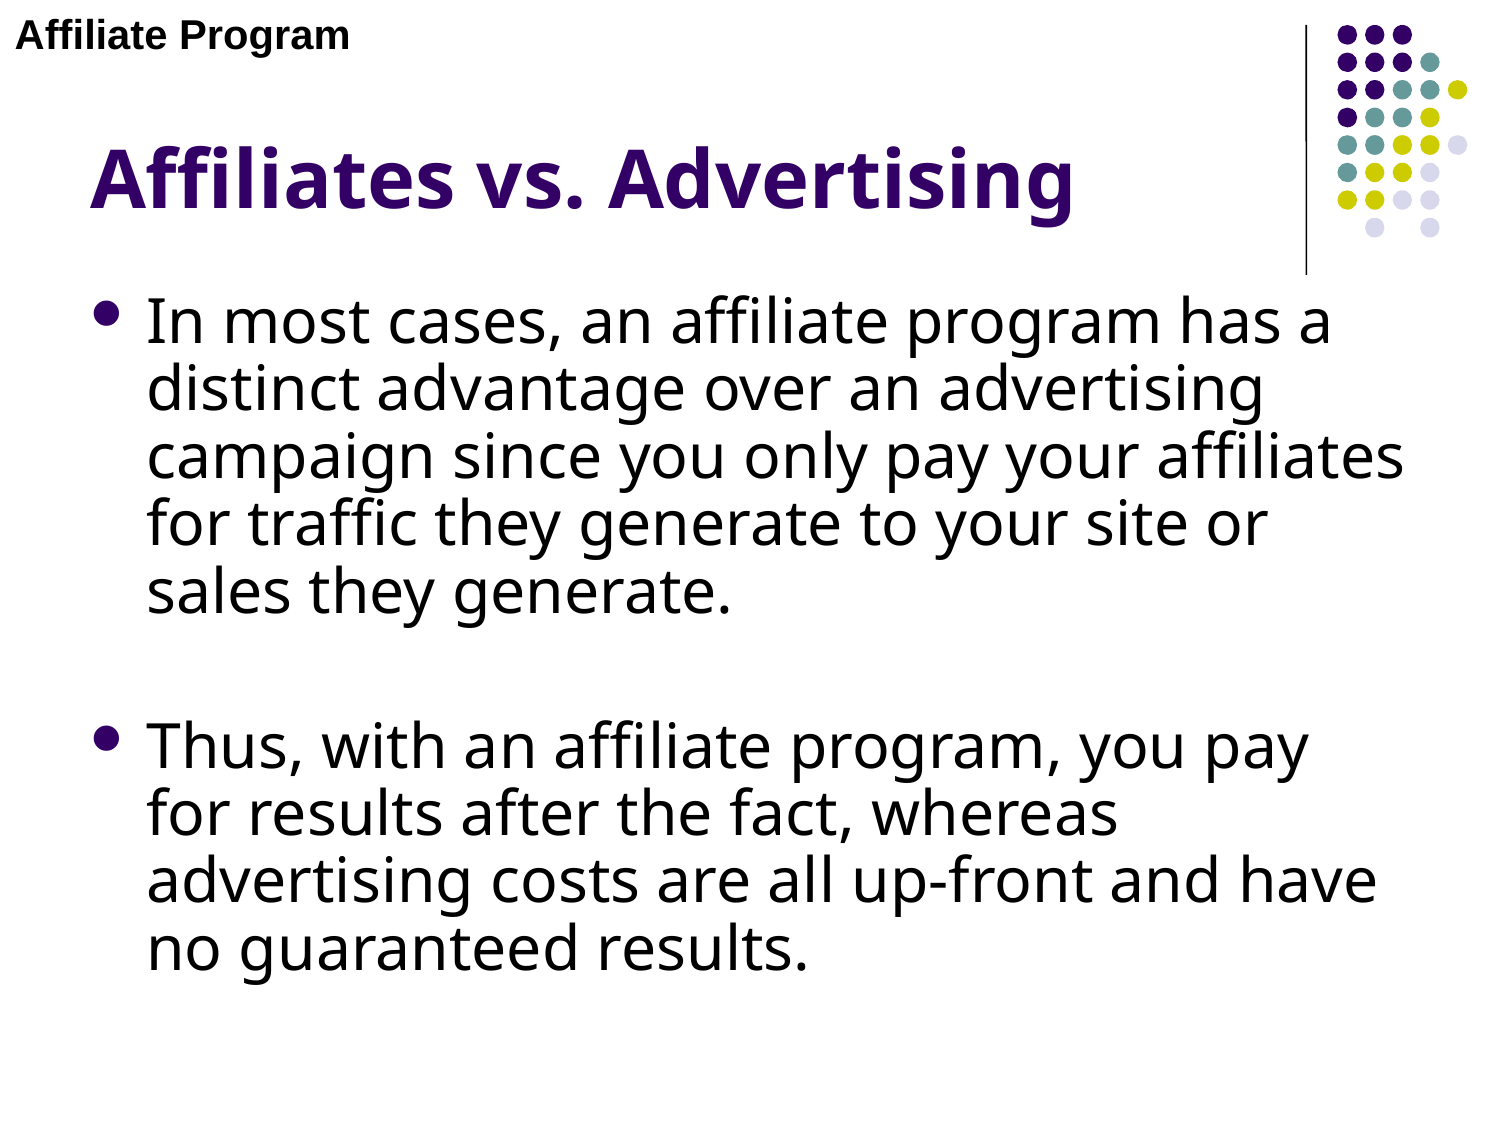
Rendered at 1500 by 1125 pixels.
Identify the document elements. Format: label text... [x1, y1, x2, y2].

text_box Affiliate Program [0, 0, 378, 65]
title Affiliates vs. Advertising [75, 20, 1313, 233]
list In most cases, an affiliate program has a distinct advantage over an advertising campaign since you only pay your affiliates for traffic they generate to your site or sales they generate. Thus, with an affiliate program, you pay for results after the fact, whereas advertising costs are all up-front and have no guaranteed results. [75, 282, 1425, 1006]
